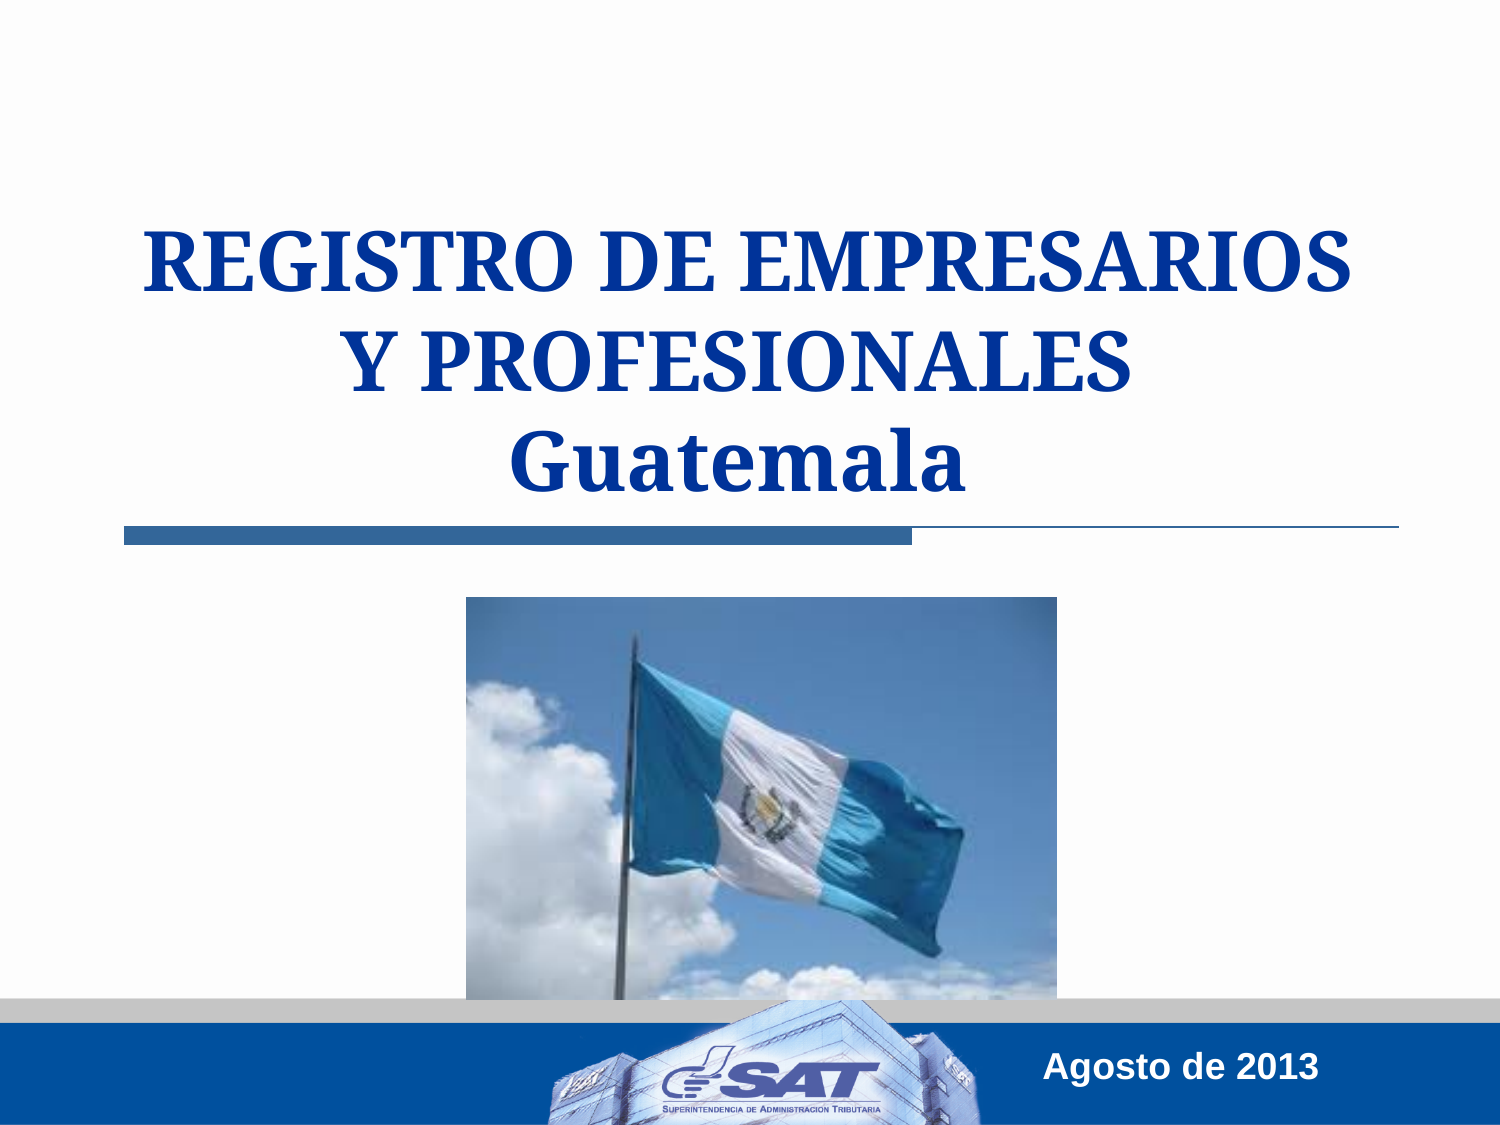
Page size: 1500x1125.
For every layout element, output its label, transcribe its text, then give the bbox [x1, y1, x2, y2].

picture [0, 0, 1500, 1125]
title REGISTRO DE EMPRESARIOS Y PROFESIONALES Guatemala [100, 113, 1376, 516]
text_box [64, 1011, 697, 1090]
text_box Agosto de 2013 [1027, 1034, 1500, 1095]
